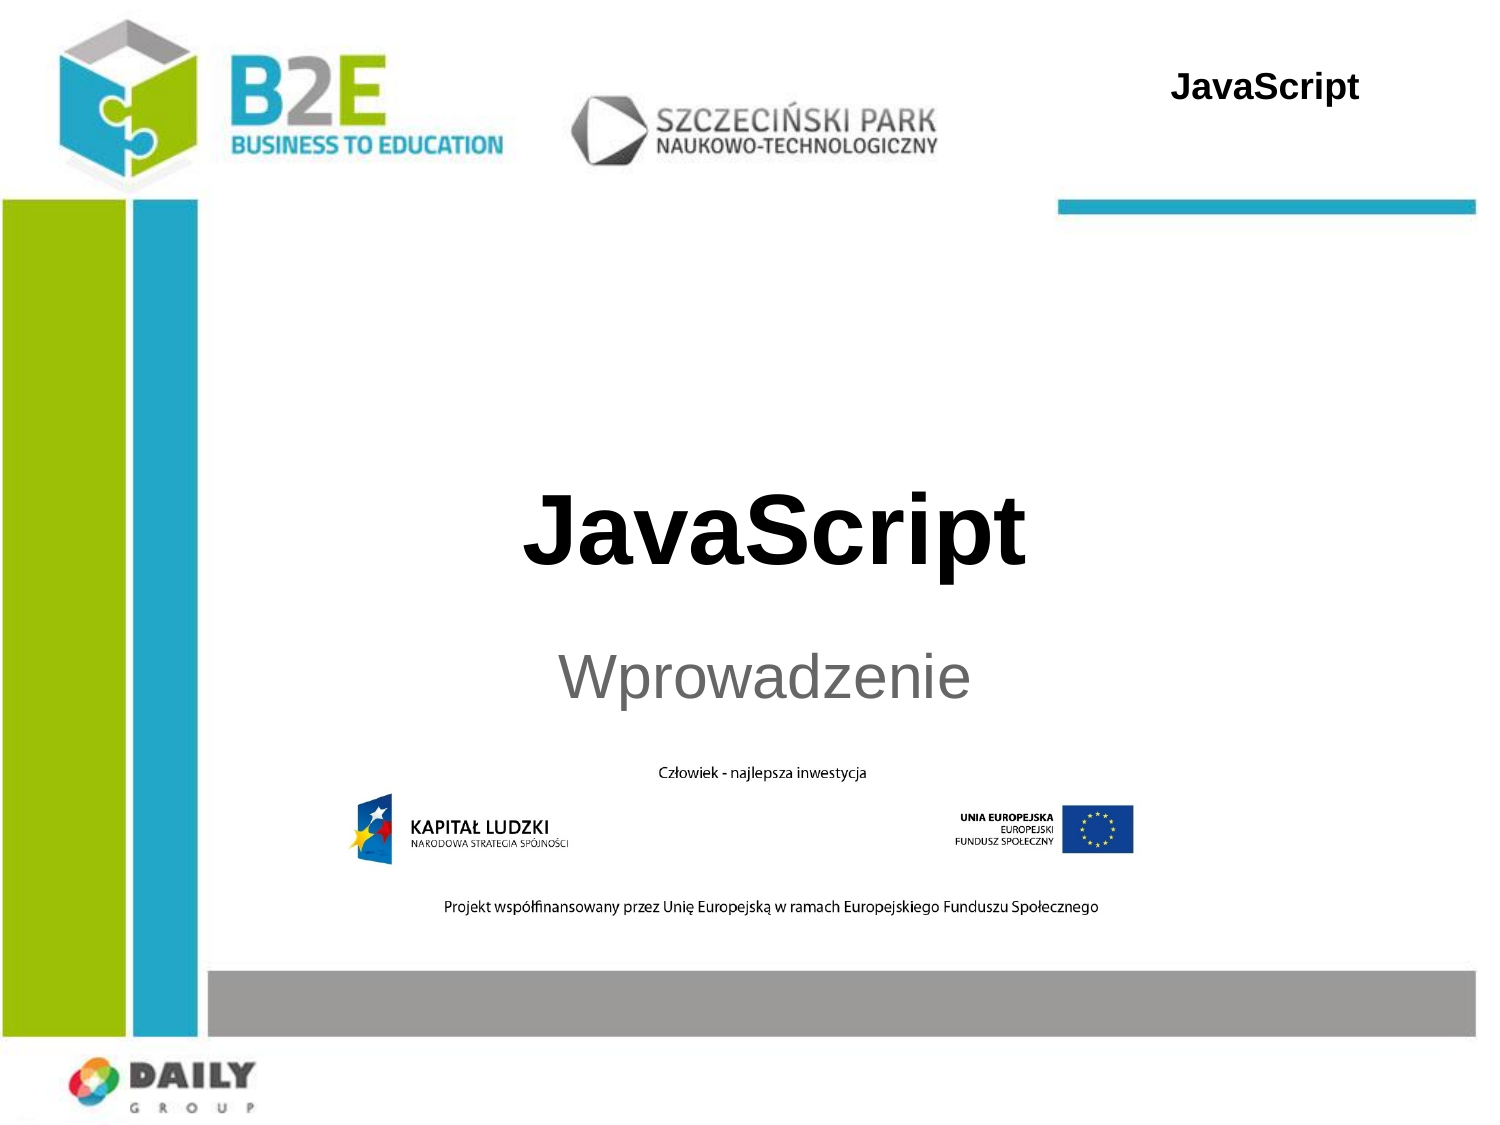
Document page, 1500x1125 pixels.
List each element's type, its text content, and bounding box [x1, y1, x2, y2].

subtitle Wprowadzenie [112, 621, 1388, 793]
picture [0, 0, 1500, 1125]
title JavaScript [112, 346, 1388, 600]
text_box JavaScript [1155, 54, 1375, 115]
